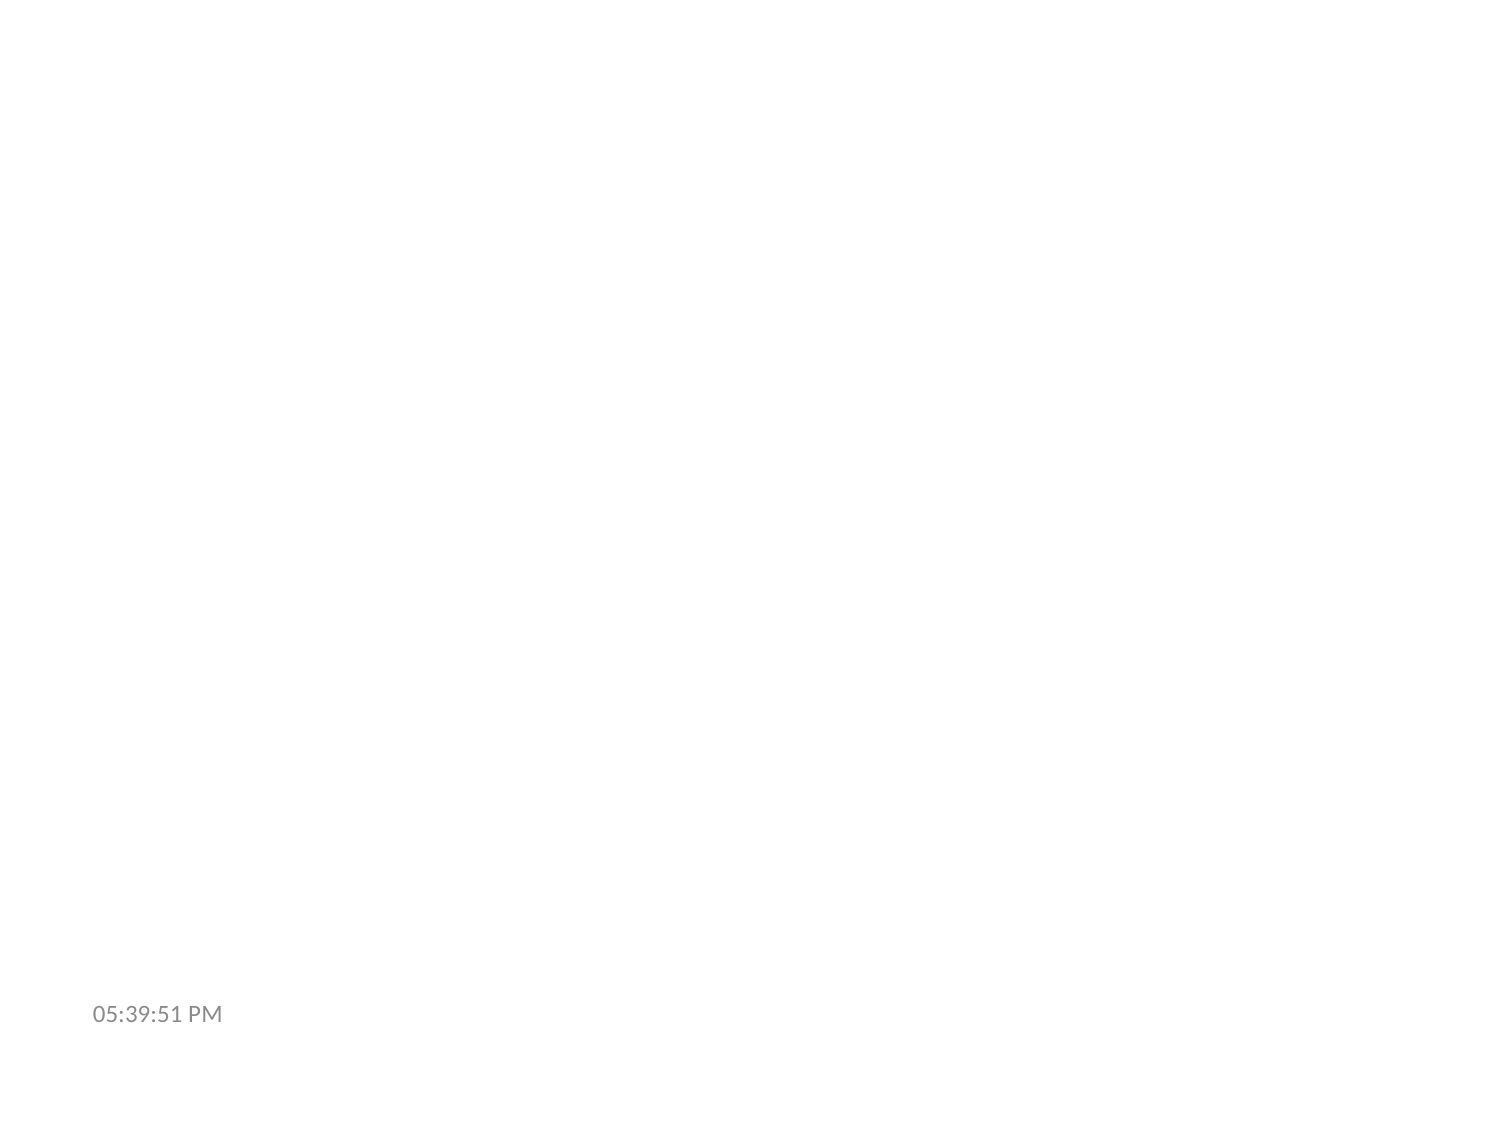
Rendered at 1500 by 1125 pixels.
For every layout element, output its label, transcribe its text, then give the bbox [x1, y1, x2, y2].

text_box 3:35:09 PM [77, 982, 428, 1043]
